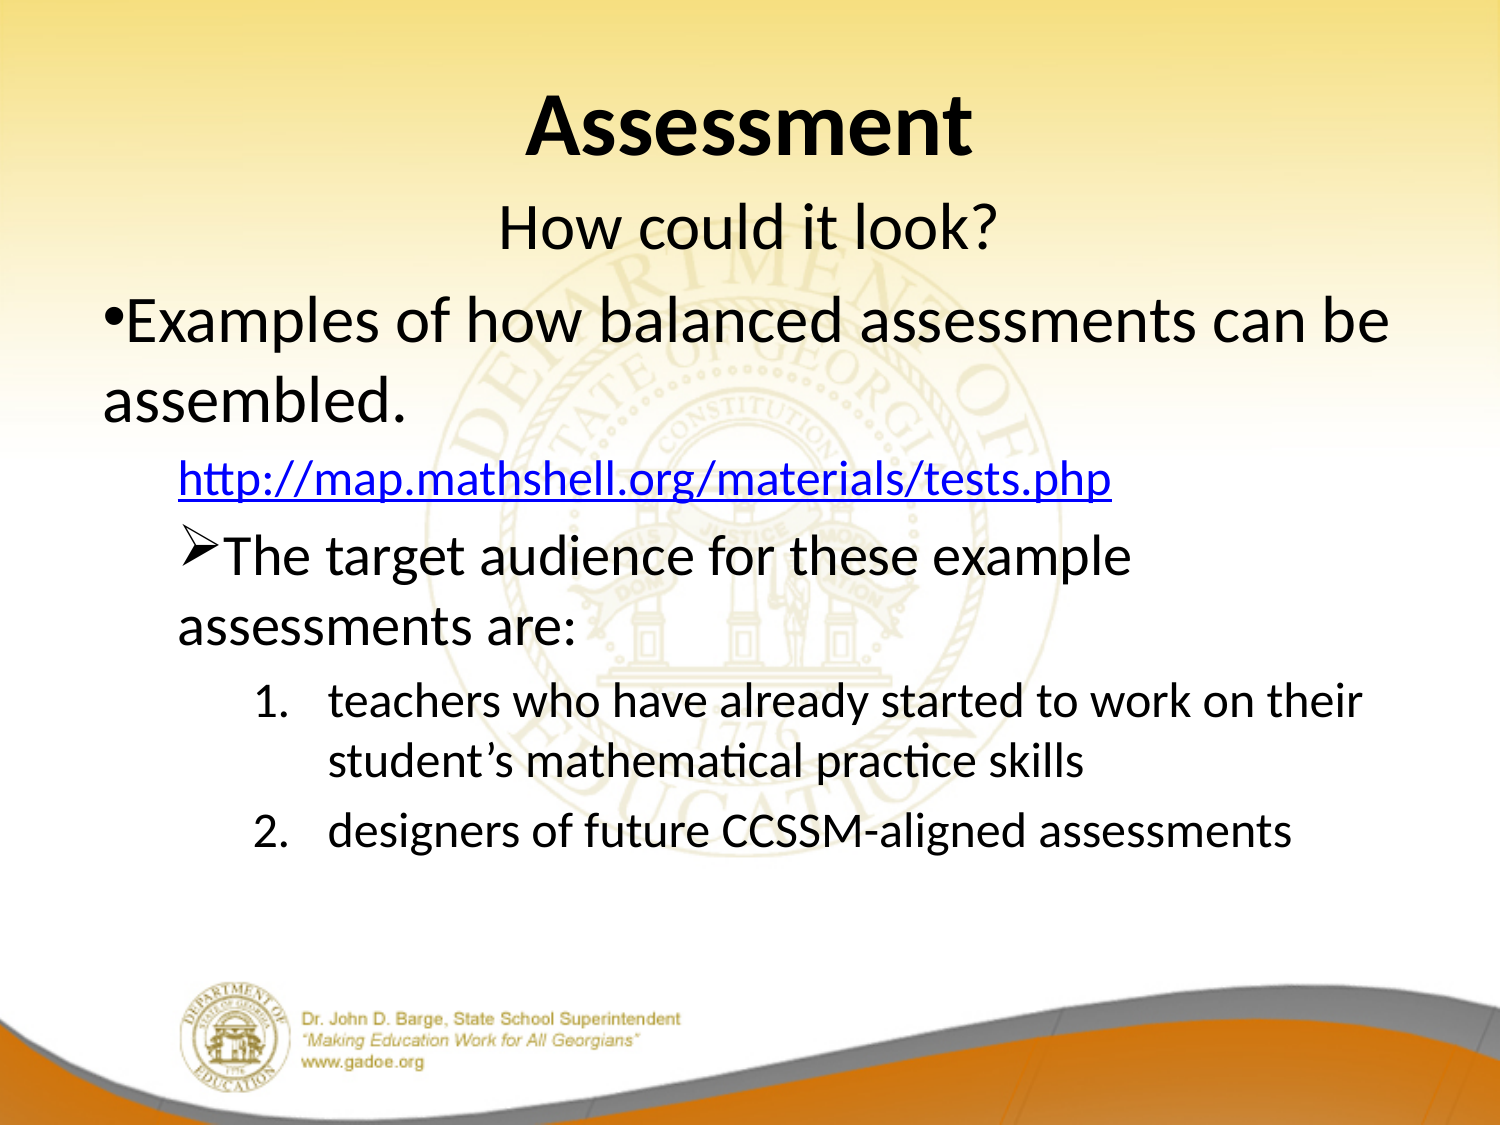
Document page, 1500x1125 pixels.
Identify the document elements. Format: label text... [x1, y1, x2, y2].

subtitle How could it look? Examples of how balanced assessments can be assembled. http://map.mathshell.org/materials/tests.php The target audience for these example assessments are: teachers who have already started to work on their student’s mathematical practice skills designers of future CCSSM-aligned assessments [87, 174, 1413, 926]
picture [0, 0, 1500, 1125]
title Assessment [112, 74, 1388, 163]
